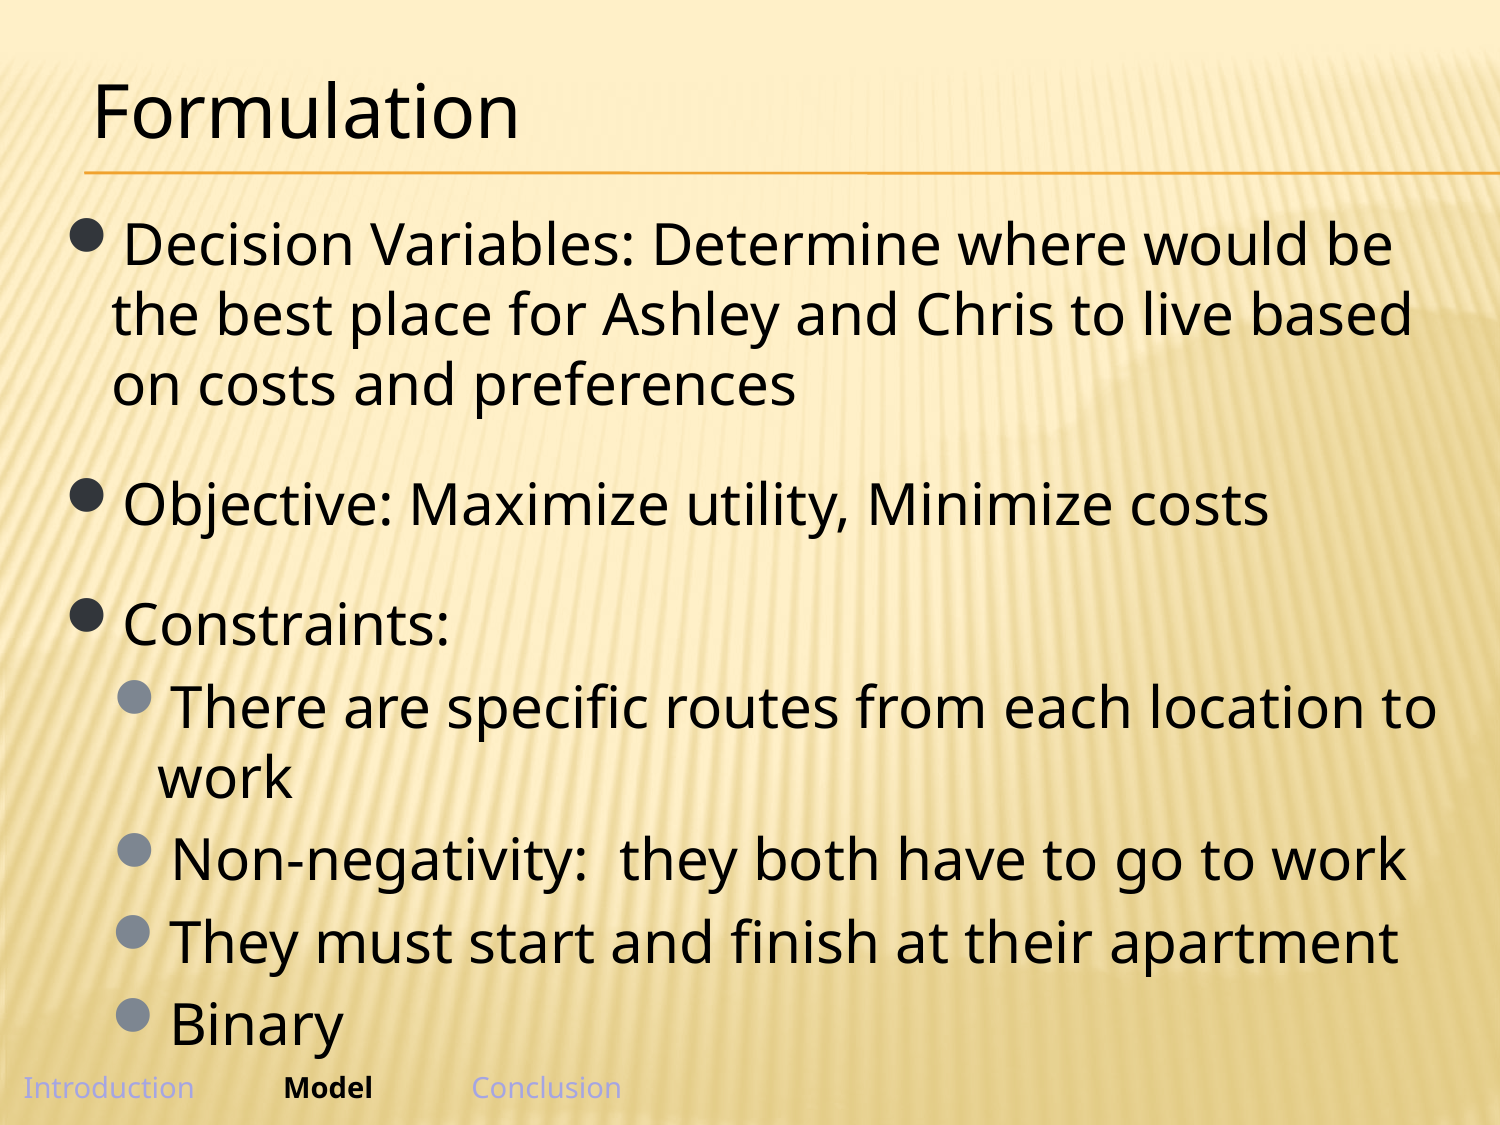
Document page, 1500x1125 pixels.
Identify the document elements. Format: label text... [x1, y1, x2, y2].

text_box Introduction [0, 1061, 219, 1112]
text_box Model [219, 1061, 437, 1112]
text_box Formulation [76, 56, 538, 162]
text_box Conclusion [437, 1061, 656, 1112]
text_box Decision Variables: Determine where would be the best place for Ashley and Chris to live based on costs and preferences Objective: Maximize utility, Minimize costs Constraints: There are specific routes from each location to work Non-negativity: they both have to go to work They must start and finish at their apartment Binary [49, 199, 1475, 1065]
